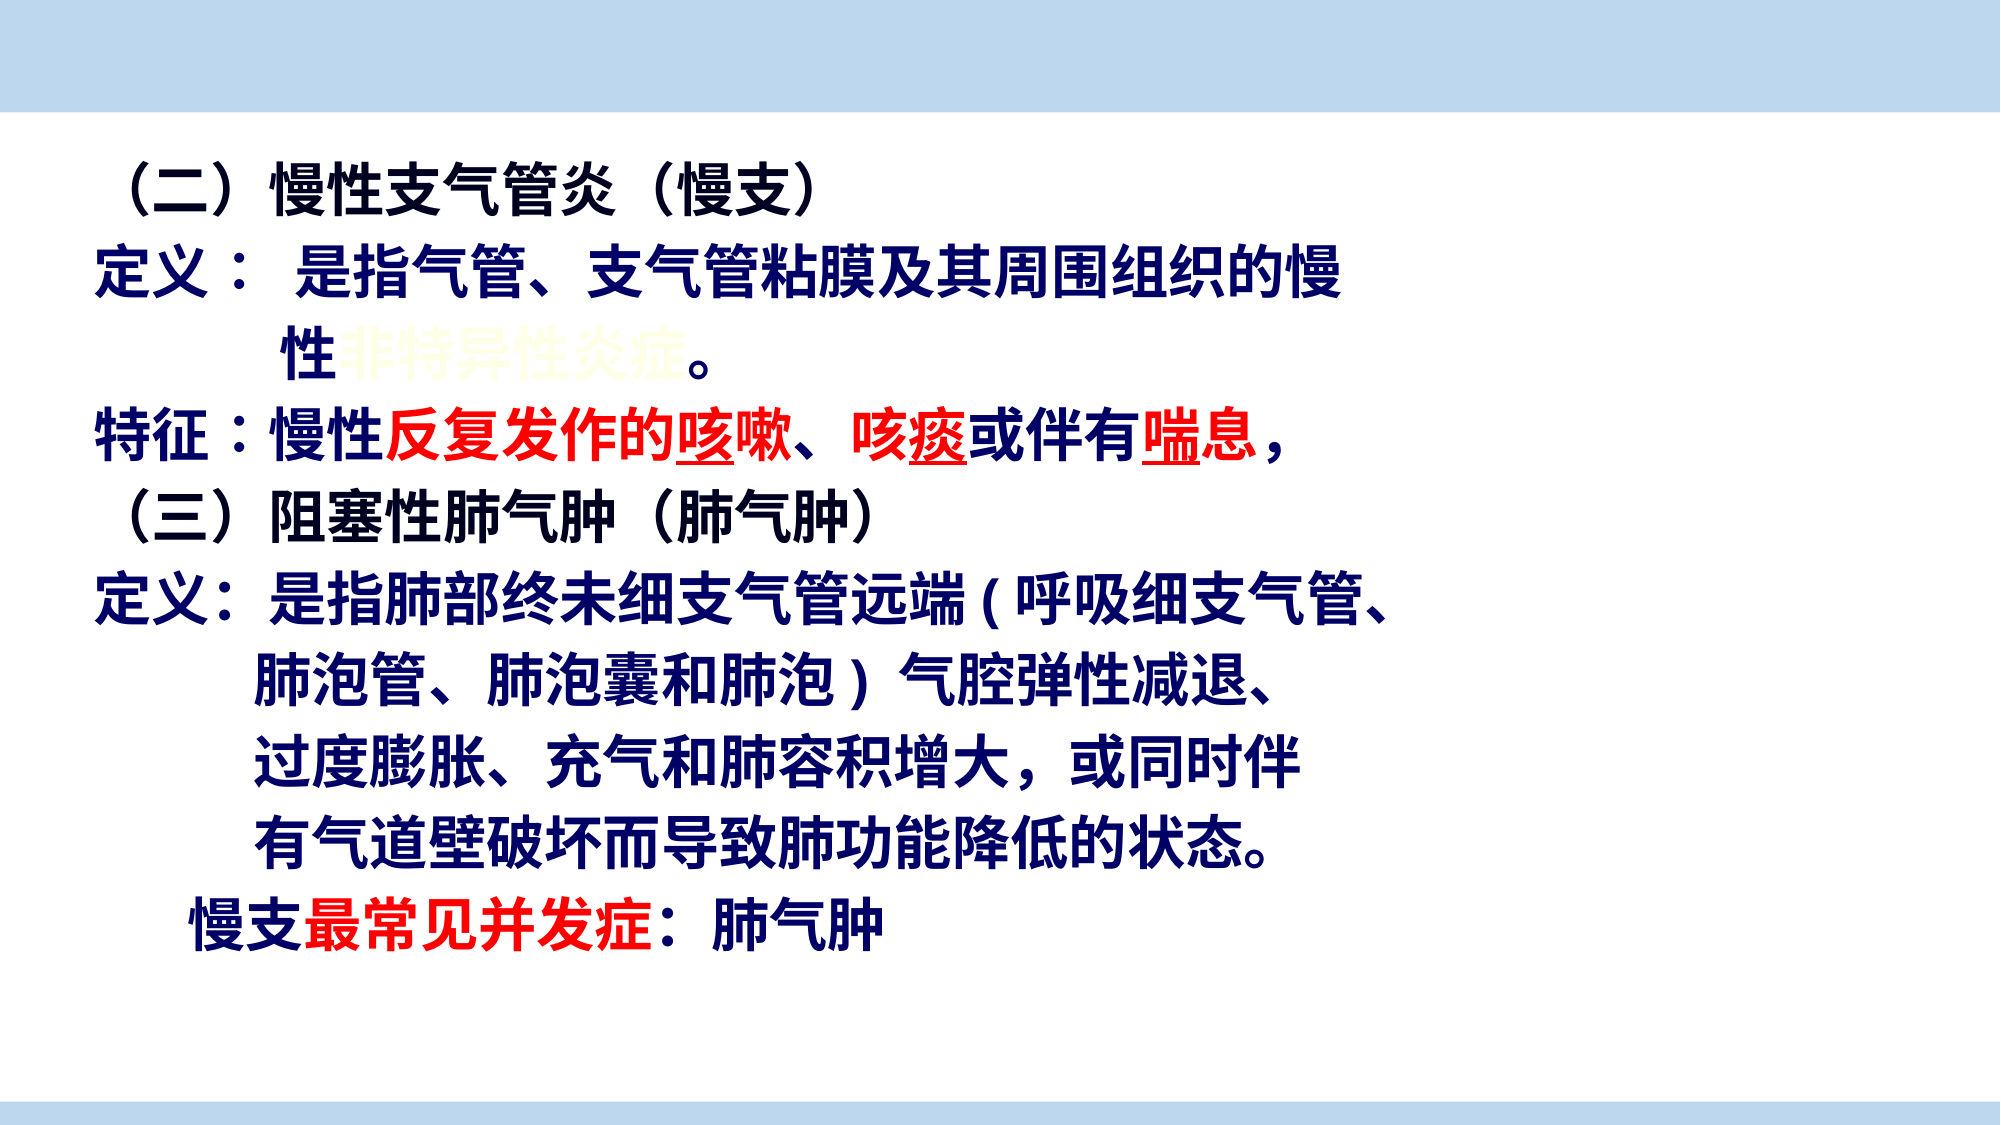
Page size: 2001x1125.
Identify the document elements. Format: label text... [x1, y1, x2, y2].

text_box （二）慢性支气管炎（慢支） 定义∶ 是指气管、支气管粘膜及其周围组织的慢 性非特异性炎症。 特征∶慢性反复发作的咳嗽、咳痰或伴有喘息， （三）阻塞性肺气肿（肺气肿） 定义：是指肺部终未细支气管远端(呼吸细支气管、 肺泡管、肺泡囊和肺泡) 气腔弹性减退、 过度膨胀、充气和肺容积增大，或同时伴 有气道壁破坏而导致肺功能降低的状态。 慢支最常见并发症：肺气肿 [78, 145, 1485, 1091]
